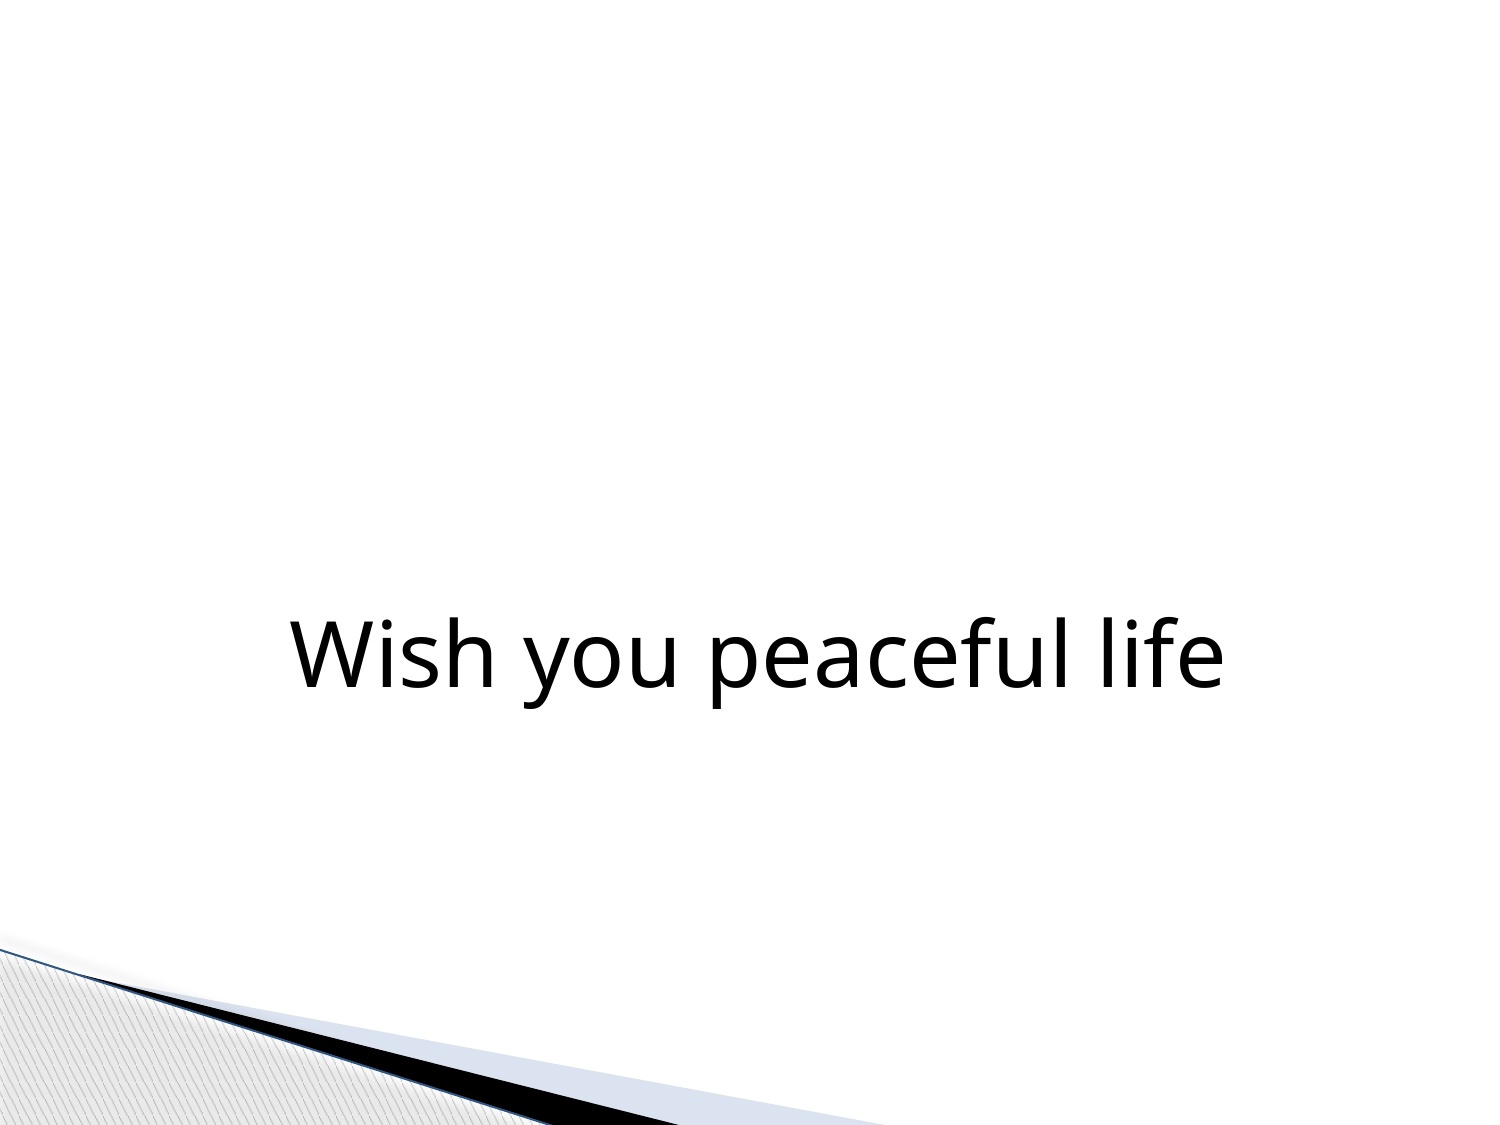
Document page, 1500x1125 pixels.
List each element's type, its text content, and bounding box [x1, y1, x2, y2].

list Wish you peaceful life [75, 243, 1425, 986]
